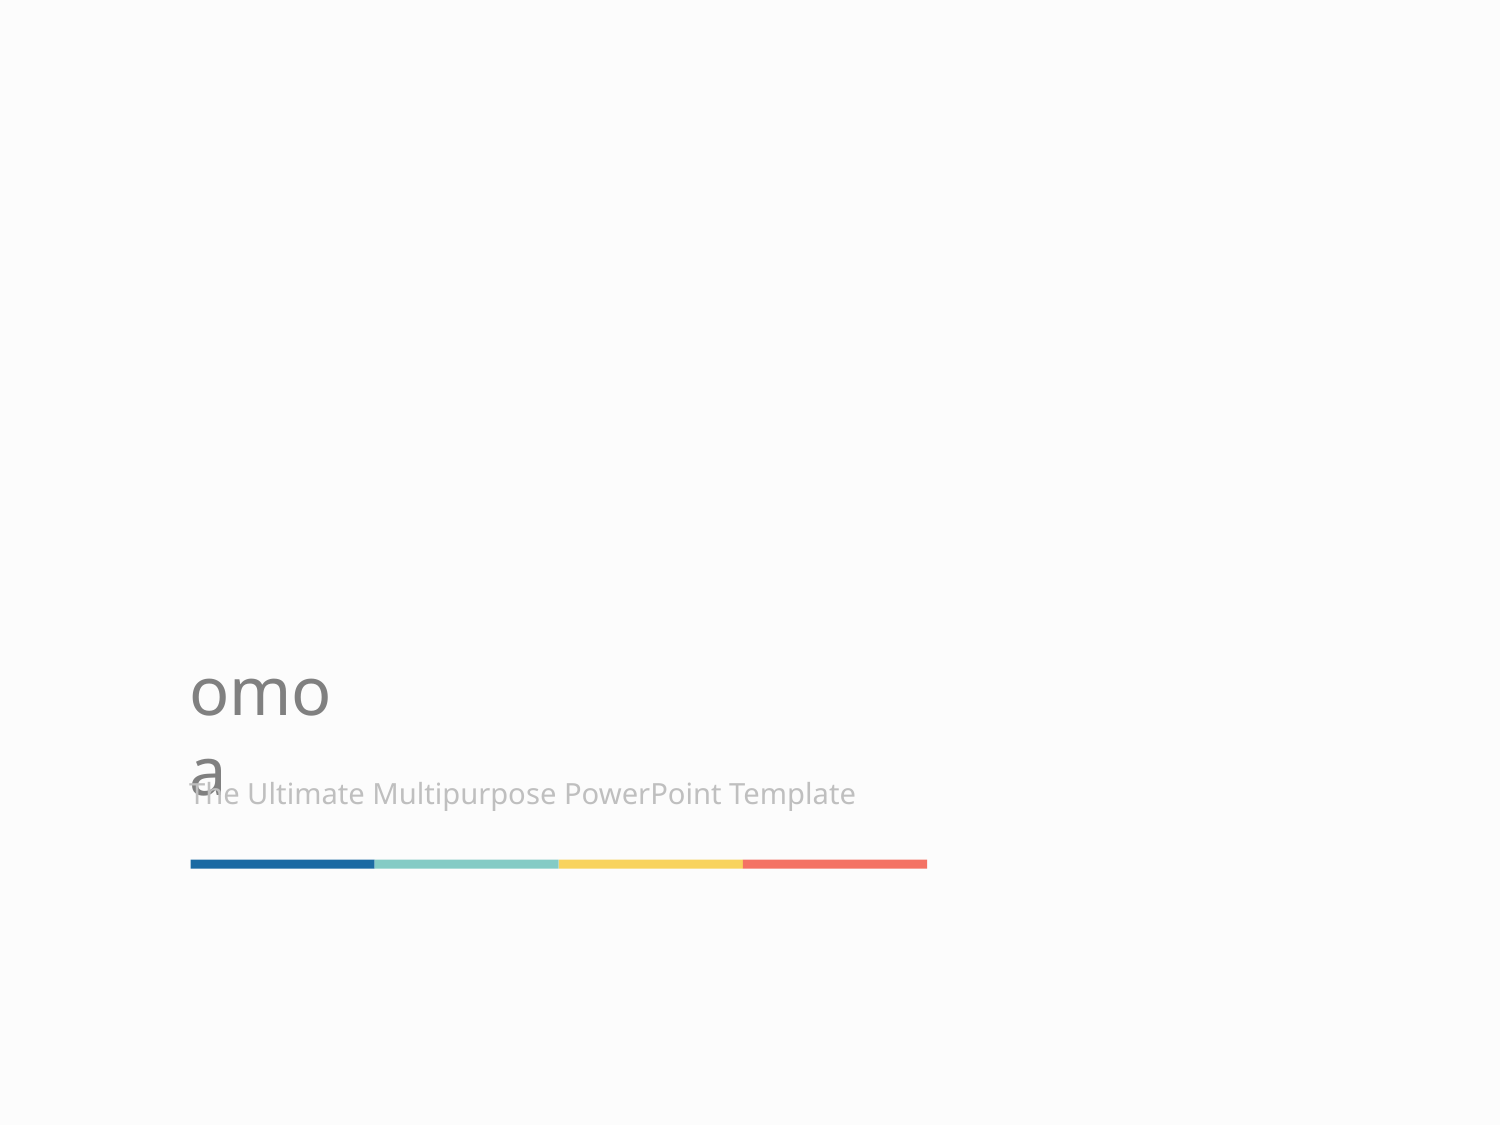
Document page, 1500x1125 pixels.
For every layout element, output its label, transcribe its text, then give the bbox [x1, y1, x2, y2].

subtitle The Ultimate Multipurpose PowerPoint Template [174, 768, 928, 1125]
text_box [190, 859, 928, 869]
title omoa [174, 627, 375, 768]
